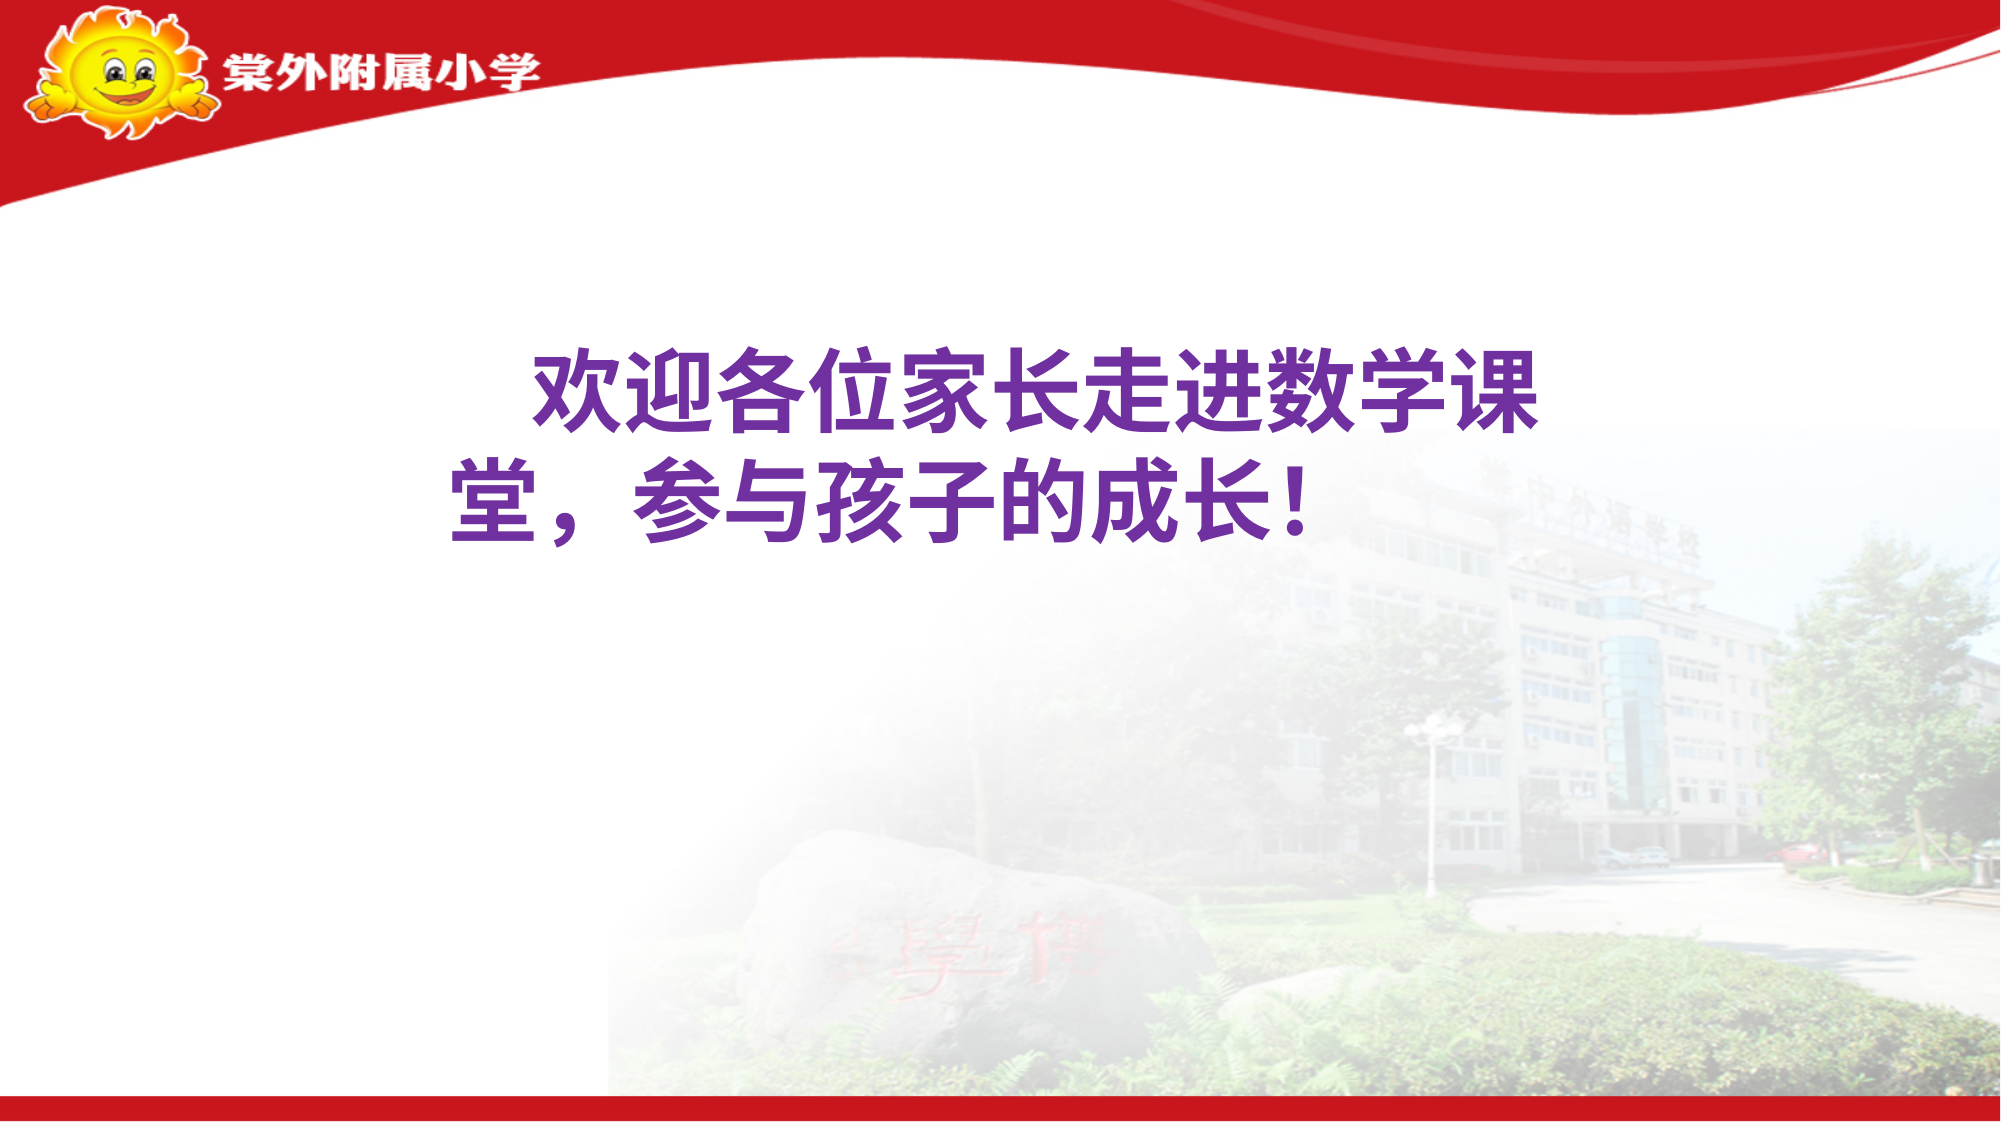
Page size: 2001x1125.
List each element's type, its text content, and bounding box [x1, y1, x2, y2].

picture [0, 0, 2001, 1125]
text_box 欢迎各位家长走进数学课堂，参与孩子的成长！ [432, 326, 1558, 561]
